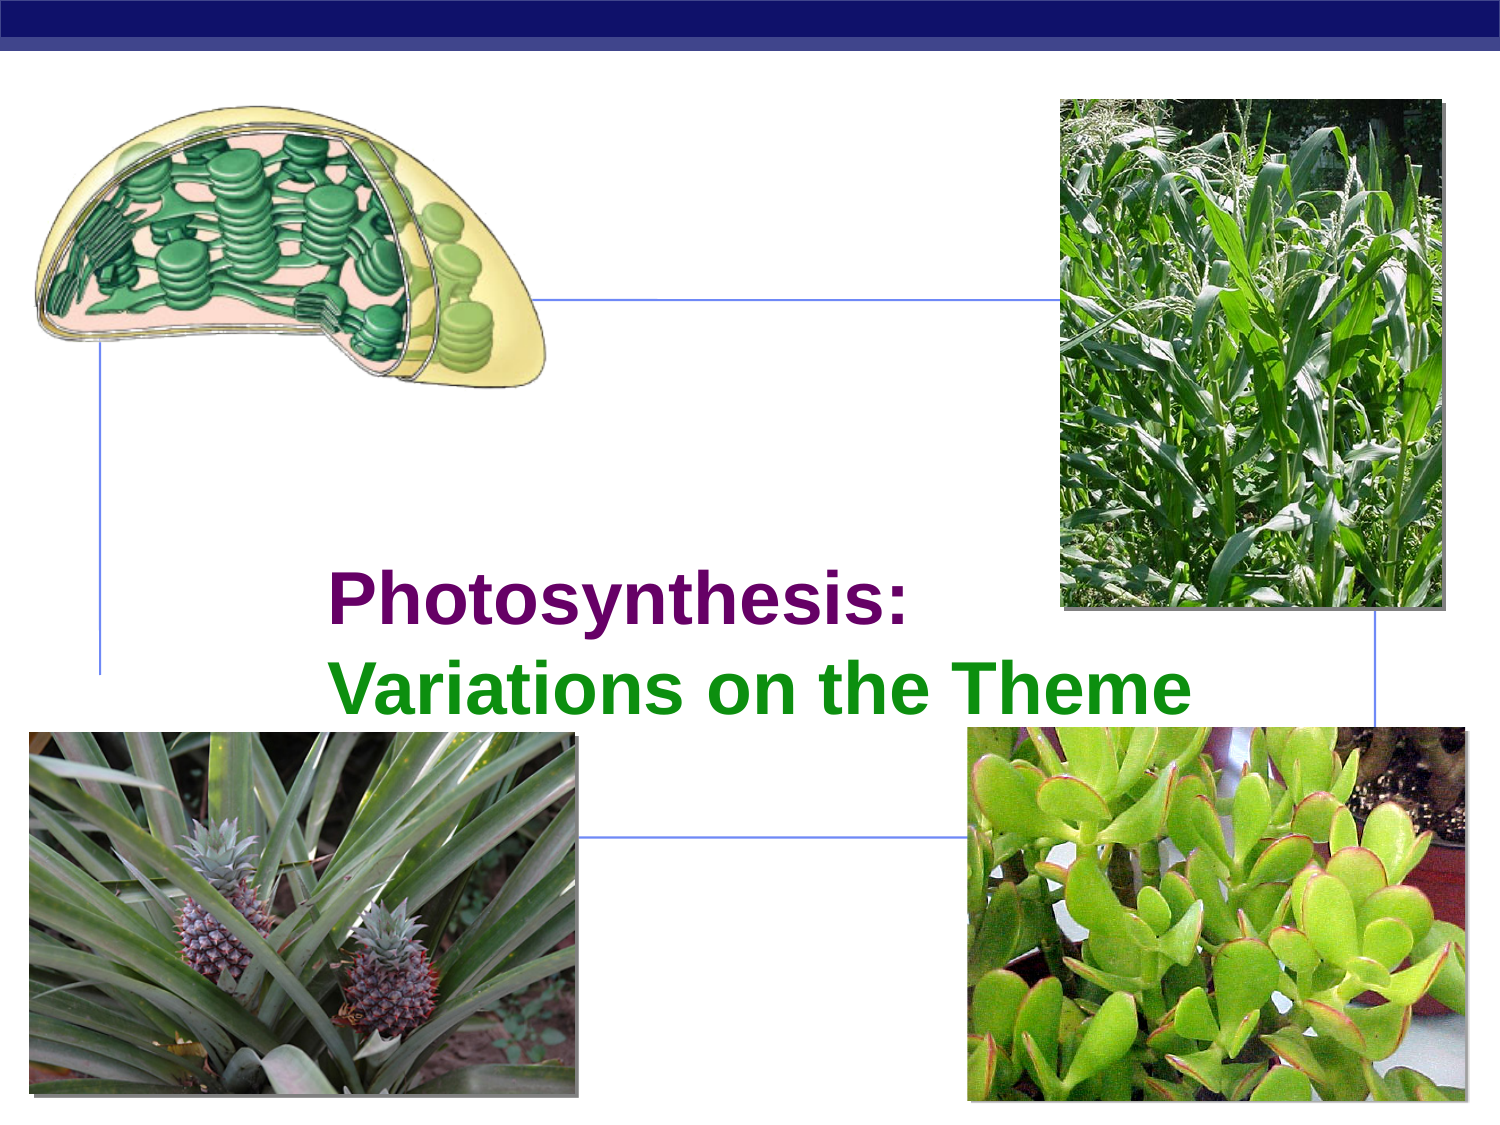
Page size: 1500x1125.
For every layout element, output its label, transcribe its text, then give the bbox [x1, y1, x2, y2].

picture [1060, 99, 1442, 607]
picture [29, 731, 575, 1094]
picture [967, 727, 1466, 1101]
picture [32, 90, 567, 394]
title Photosynthesis: Variations on the Theme [162, 374, 1351, 738]
